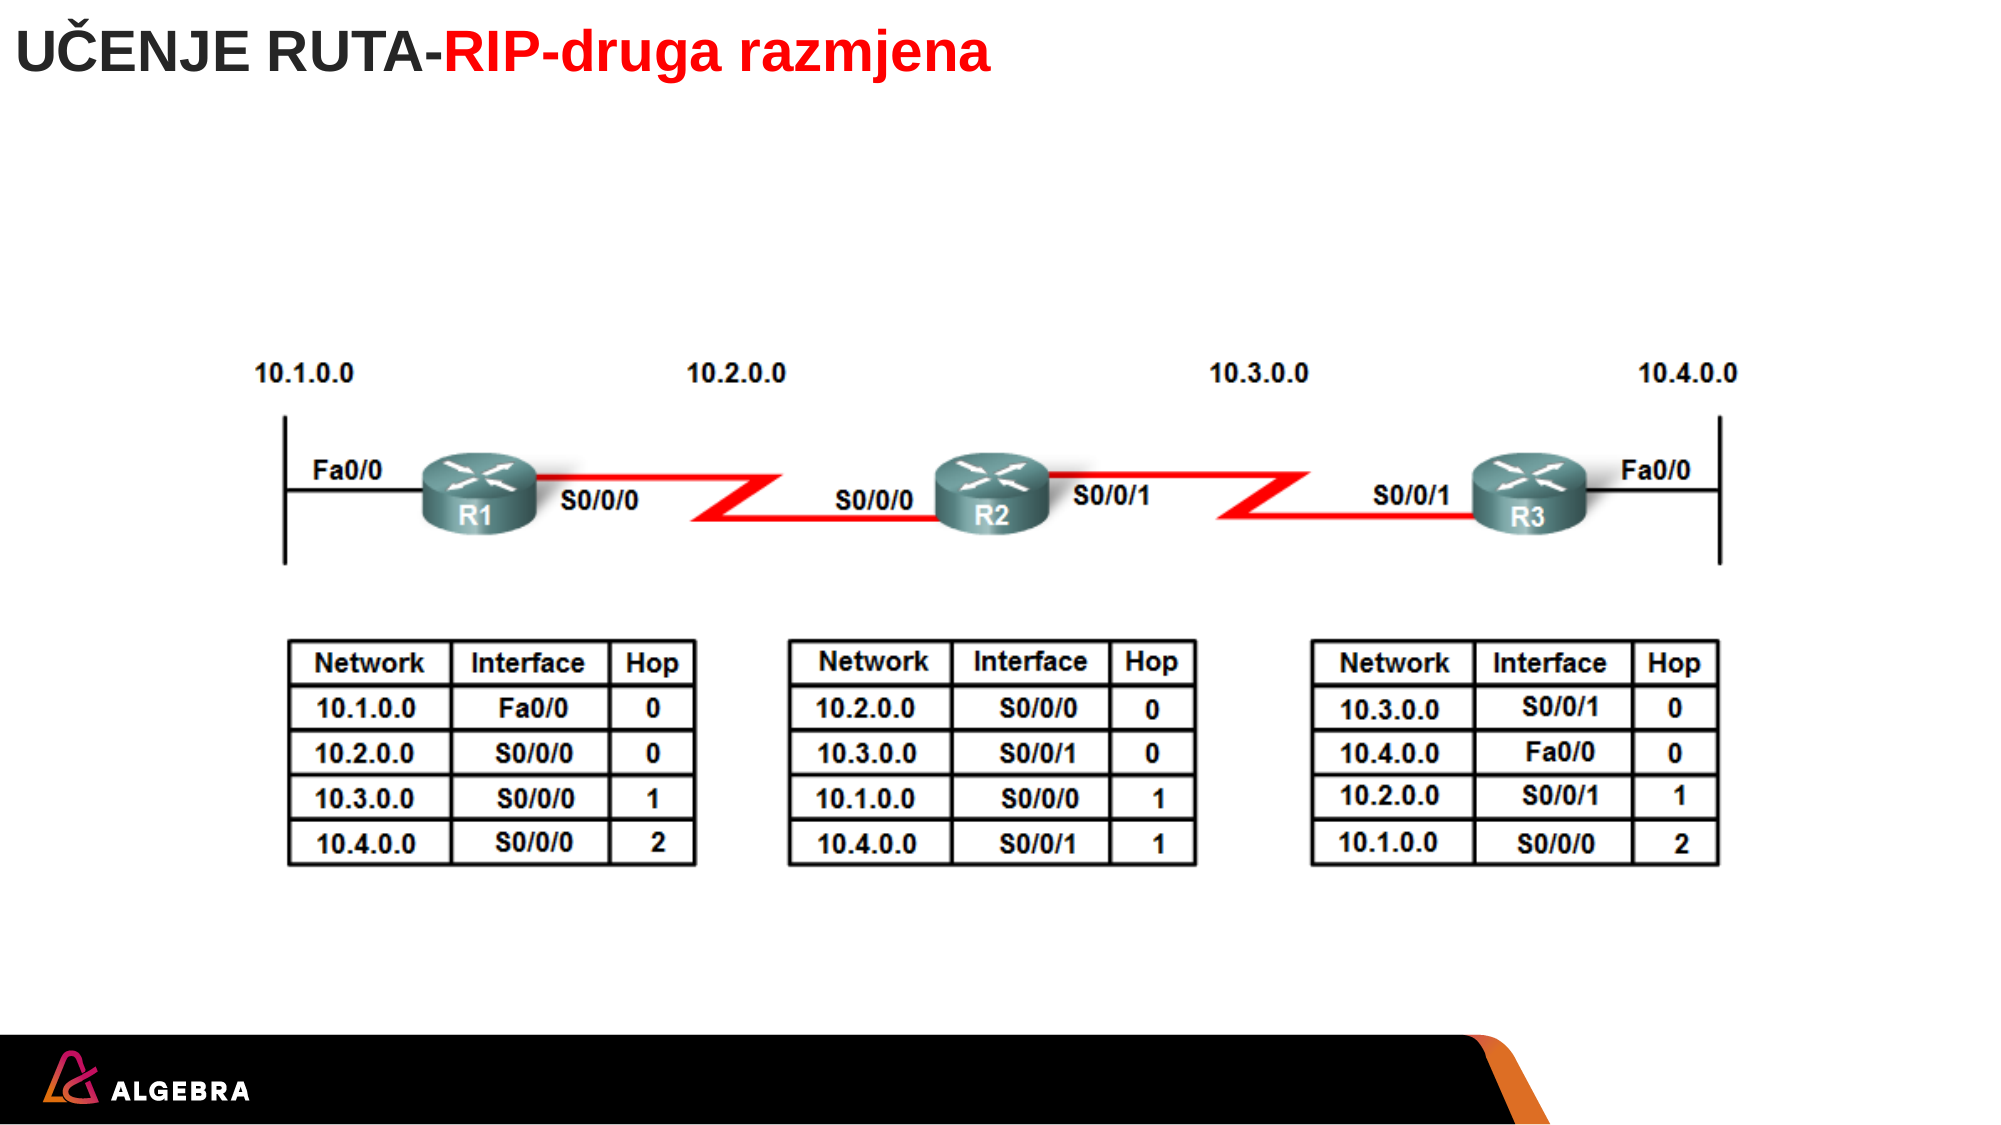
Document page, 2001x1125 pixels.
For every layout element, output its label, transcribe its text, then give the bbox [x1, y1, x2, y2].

picture [249, 351, 1745, 879]
title UČENJE RUTA-RIP-druga razmjena [0, 0, 1304, 107]
picture [0, 1034, 1733, 1125]
